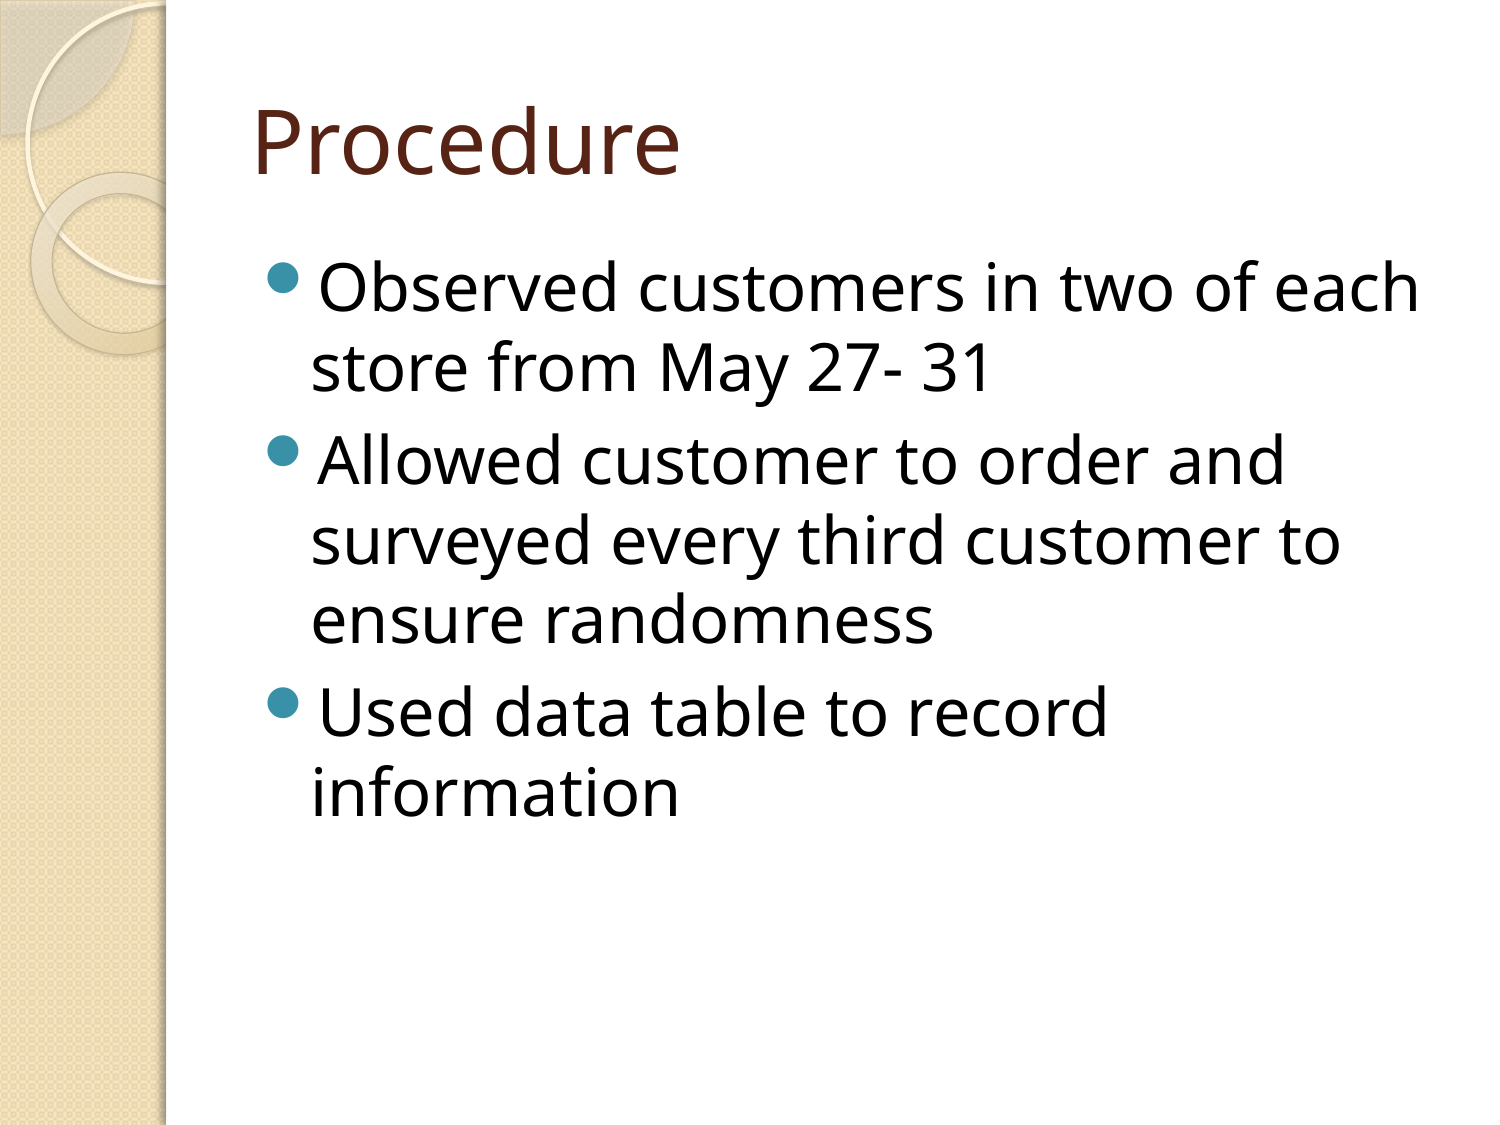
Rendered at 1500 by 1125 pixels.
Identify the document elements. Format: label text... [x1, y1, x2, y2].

list Observed customers in two of each store from May 27- 31 Allowed customer to order and surveyed every third customer to ensure randomness Used data table to record information [235, 237, 1466, 1026]
title Procedure [235, 45, 1466, 233]
